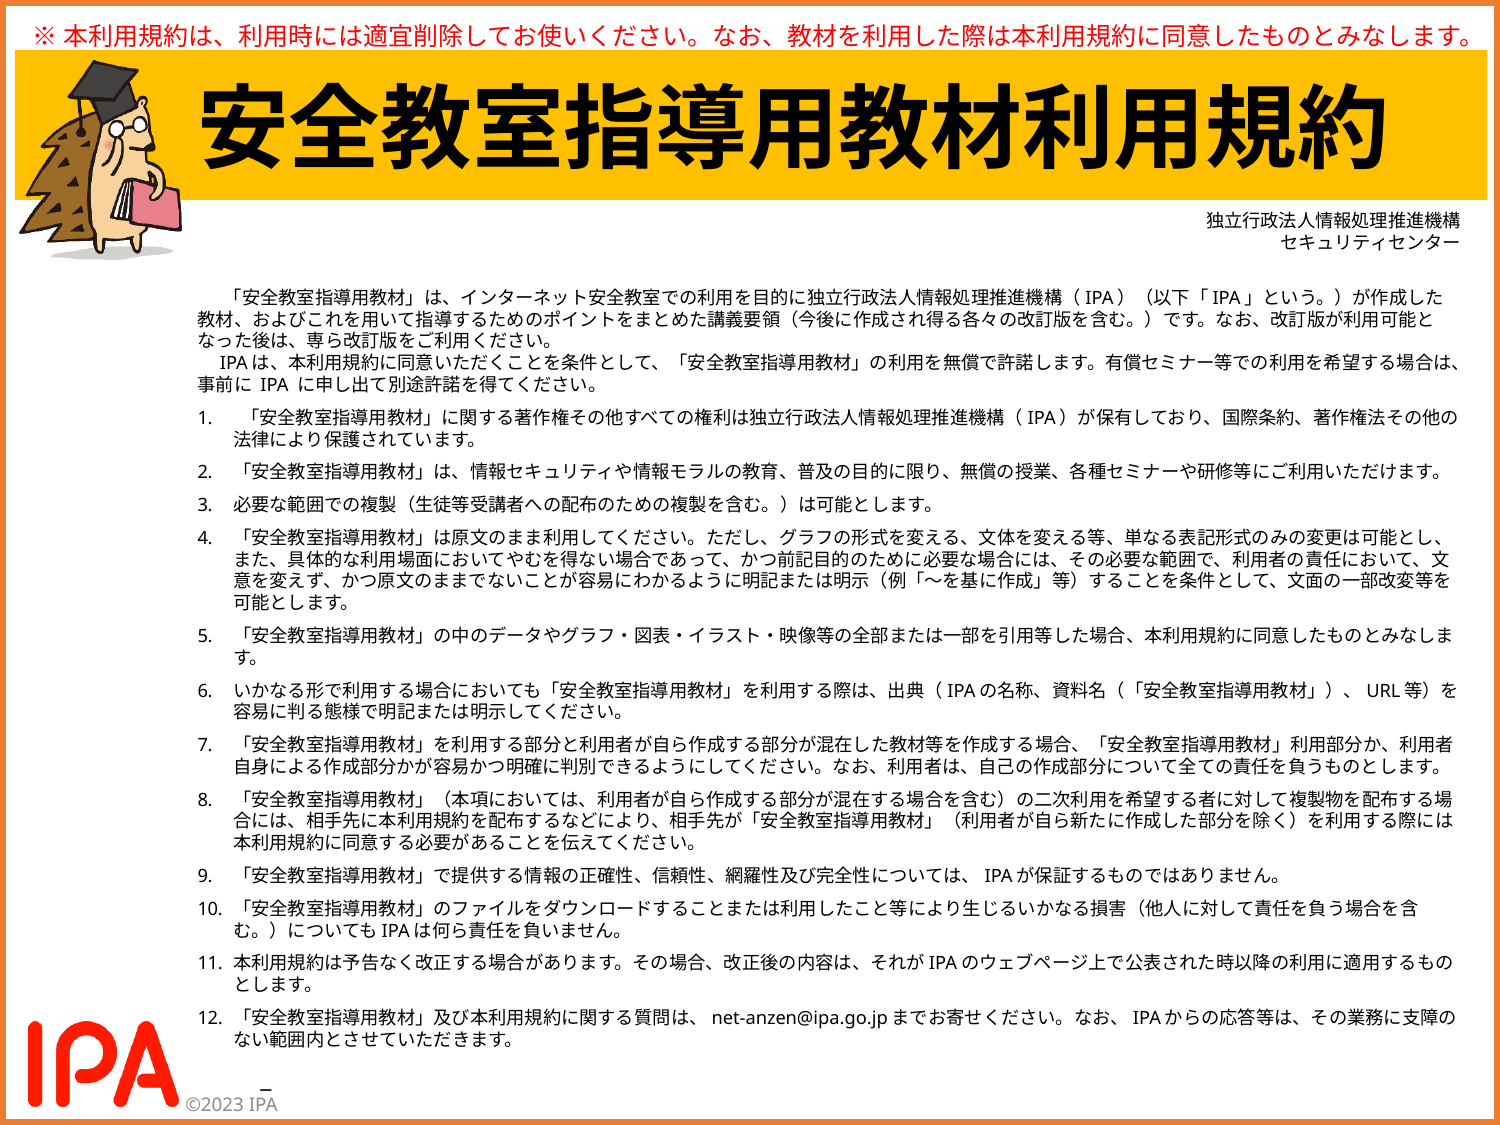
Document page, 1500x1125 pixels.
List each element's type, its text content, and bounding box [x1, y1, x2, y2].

list 独立行政法人情報処理推進機構 セキュリティセンター 「安全教室指導用教材」は、インターネット安全教室での利用を目的に独立行政法人情報処理推進機構（IPA）（以下「IPA」という。）が作成した教材、およびこれを用いて指導するためのポイントをまとめた講義要領（今後に作成され得る各々の改訂版を含む。）です。なお、改訂版が利用可能となった後は、専ら改訂版をご利用ください。 IPAは、本利用規約に同意いただくことを条件として、「安全教室指導用教材」の利用を無償で許諾します。有償セミナー等での利用を希望する場合は、事前に IPA に申し出て別途許諾を得てください。 「安全教室指導用教材」に関する著作権その他すべての権利は独立行政法人情報処理推進機構（IPA）が保有しており、国際条約、著作権法その他の法律により保護されています。 「安全教室指導用教材」は、情報セキュリティや情報モラルの教育、普及の目的に限り、無償の授業、各種セミナーや研修等にご利用いただけます。 必要な範囲での複製（生徒等受講者への配布のための複製を含む。）は可能とします。 「安全教室指導用教材」は原文のまま利用してください。ただし、グラフの形式を変える、文体を変える等、単なる表記形式のみの変更は可能とし、また、具体的な利用場面においてやむを得ない場合であって、かつ前記目的のために必要な場合には、その必要な範囲で、利用者の責任において、文意を変えず、かつ原文のままでないことが容易にわかるように明記または明示（例「～を基に作成」等）することを条件として、文面の一部改変等を可能とします。 「安全教室指導用教材」の中のデータやグラフ・図表・イラスト・映像等の全部または一部を引用等した場合、本利用規約に同意したものとみなします。 いかなる形で利用する場合においても「安全教室指導用教材」を利用する際は、出典（IPAの名称、資料名（「安全教室指導用教材」）、URL等）を容易に判る態様で明記または明示してください。 「安全教室指導用教材」を利用する部分と利用者が自ら作成する部分が混在した教材等を作成する場合、「安全教室指導用教材」利用部分か、利用者自身による作成部分かが容易かつ明確に判別できるようにしてください。なお、利用者は、自己の作成部分について全ての責任を負うものとします。 「安全教室指導用教材」（本項においては、利用者が自ら作成する部分が混在する場合を含む）の二次利用を希望する者に対して複製物を配布する場合には、相手先に本利用規約を配布するなどにより、相手先が「安全教室指導用教材」（利用者が自ら新たに作成した部分を除く）を利用する際には本利用規約に同意する必要があることを伝えてください。 「安全教室指導用教材」で提供する情報の正確性、信頼性、網羅性及び完全性については、IPAが保証するものではありません。 「安全教室指導用教材」のファイルをダウンロードすることまたは利用したこと等により生じるいかなる損害（他人に対して責任を負う場合を含む。）についてもIPAは何ら責任を負いません。 本利用規約は予告なく改正する場合があります。その場合、改正後の内容は、それがIPAのウェブページ上で公表された時以降の利用に適用するものとします。 「安全教室指導用教材」及び本利用規約に関する質問は、net-anzen@ipa.go.jpまでお寄せください。なお、IPAからの応答等は、その業務に支障のない範囲内とさせていただきます。 [182, 202, 1477, 1089]
picture [28, 1021, 179, 1107]
picture [19, 60, 182, 260]
title 安全教室指導用教材利用規約 [182, 73, 1488, 190]
text_box ※本利用規約は、利用時には適宜削除してお使いください。なお、教材を利用した際は本利用規約に同意したものとみなします。 [18, 13, 1477, 59]
